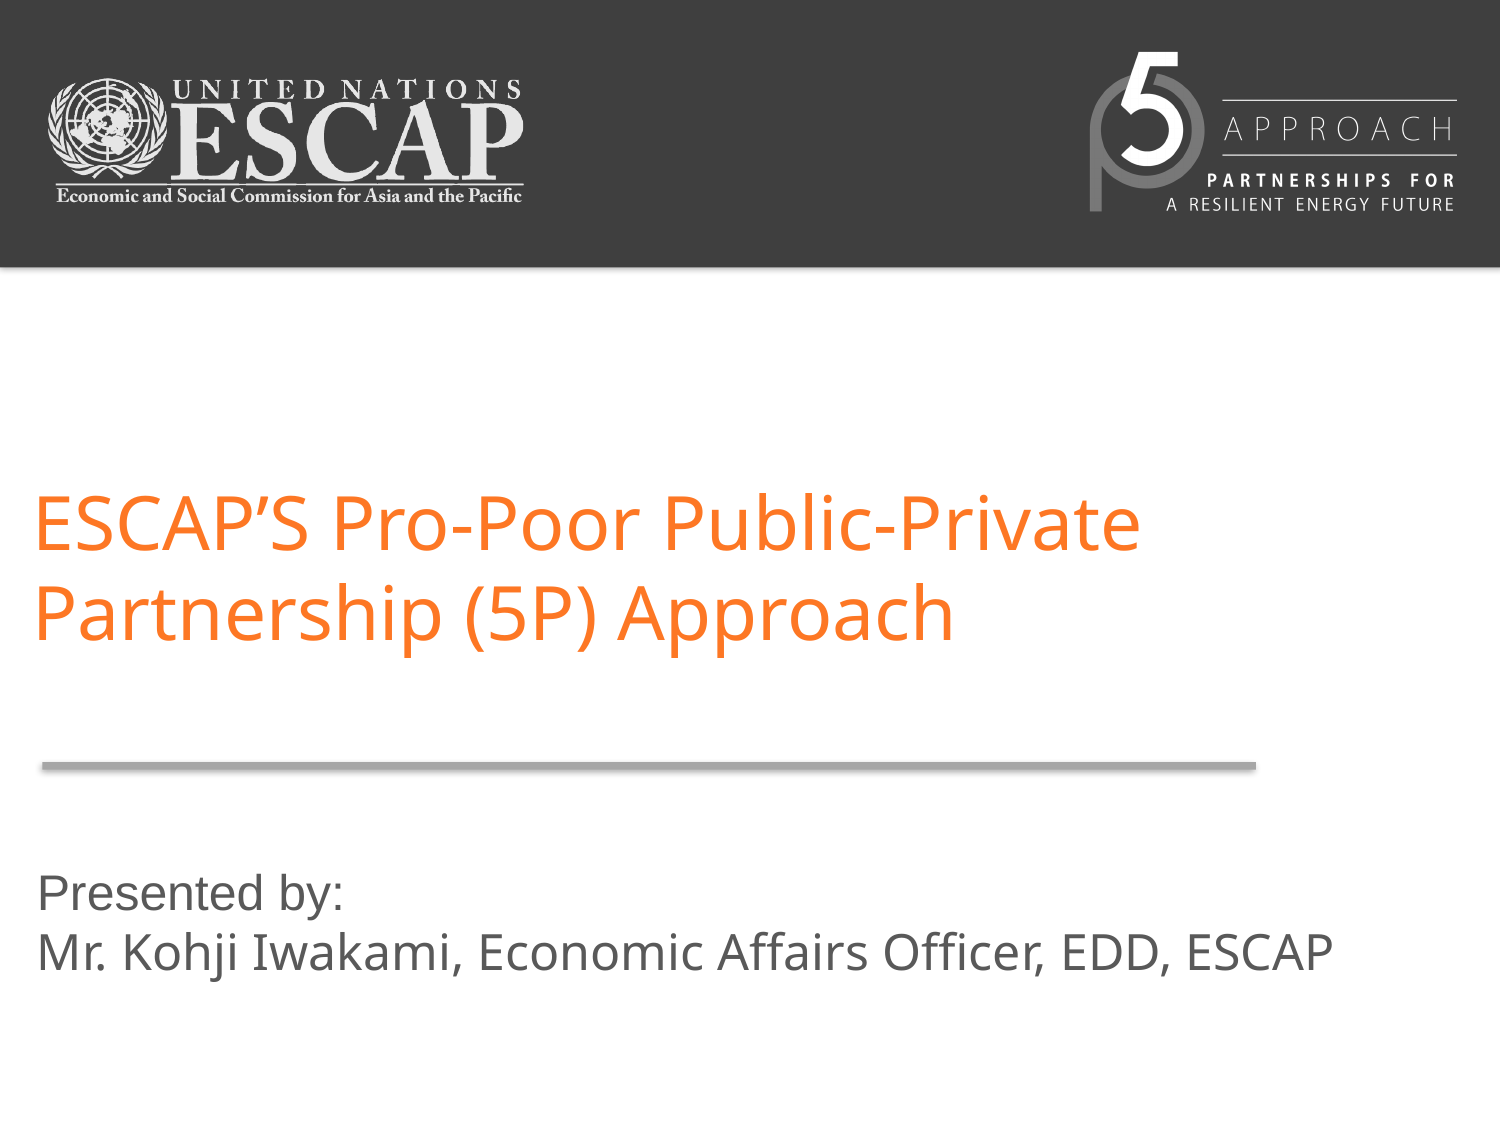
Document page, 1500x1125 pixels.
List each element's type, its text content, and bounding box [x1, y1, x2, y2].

subtitle Presented by: Mr. Kohji Iwakami, Economic Affairs Officer, EDD, ESCAP [21, 853, 1397, 1072]
title ESCAP’S Pro-Poor Public-Private Partnership (5P) Approach [17, 409, 1372, 723]
picture [1077, 39, 1466, 228]
text_box [42, 761, 1257, 770]
text_box [0, 0, 1500, 268]
picture [42, 72, 529, 210]
